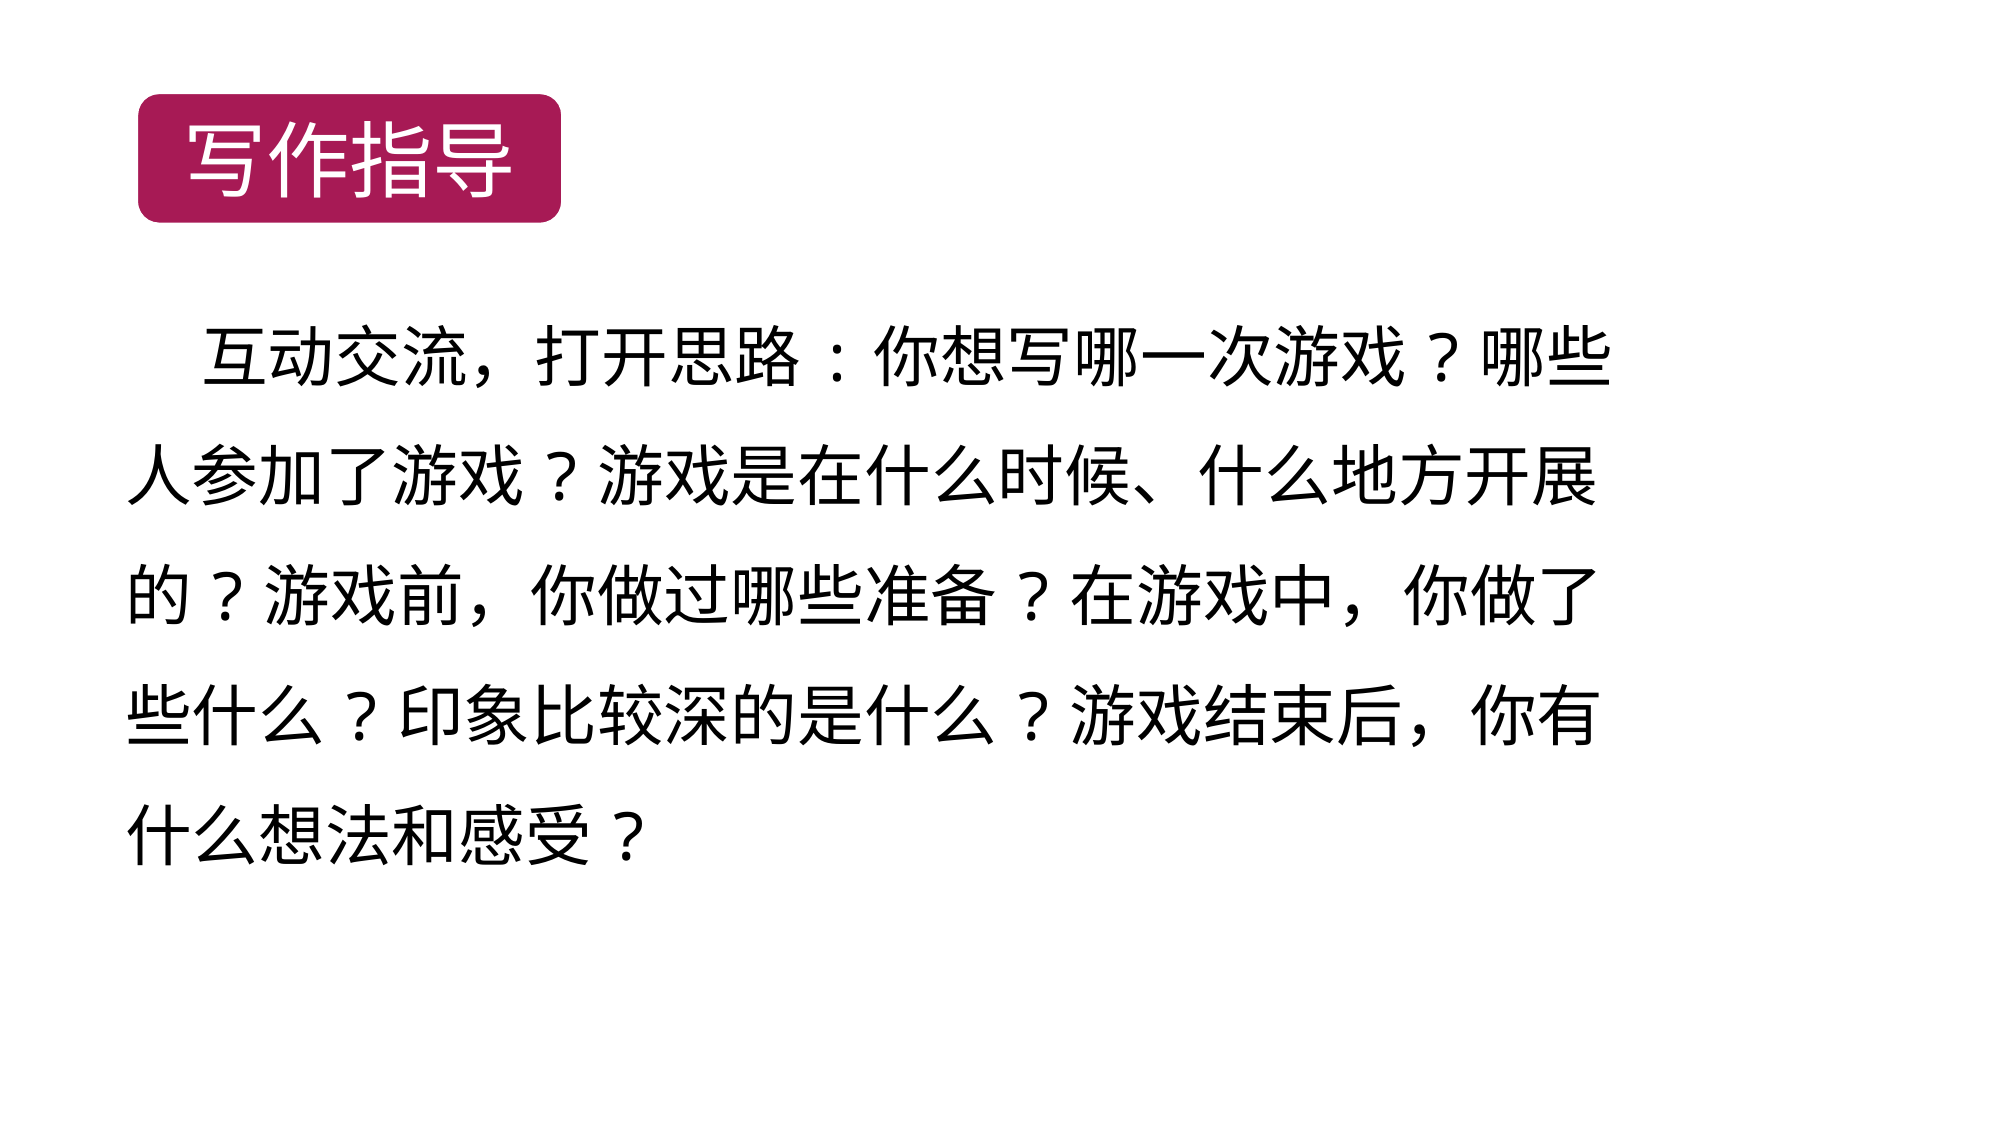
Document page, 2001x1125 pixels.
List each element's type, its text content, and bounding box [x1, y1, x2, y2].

text_box 互动交流，打开思路:你想写哪一次游戏?哪些人参加了游戏?游戏是在什么时候、什么地方开展的?游戏前，你做过哪些准备?在游戏中，你做了些什么?印象比较深的是什么?游戏结束后，你有什么想法和感受? [110, 266, 1664, 882]
text_box 写作指导 [137, 93, 562, 224]
